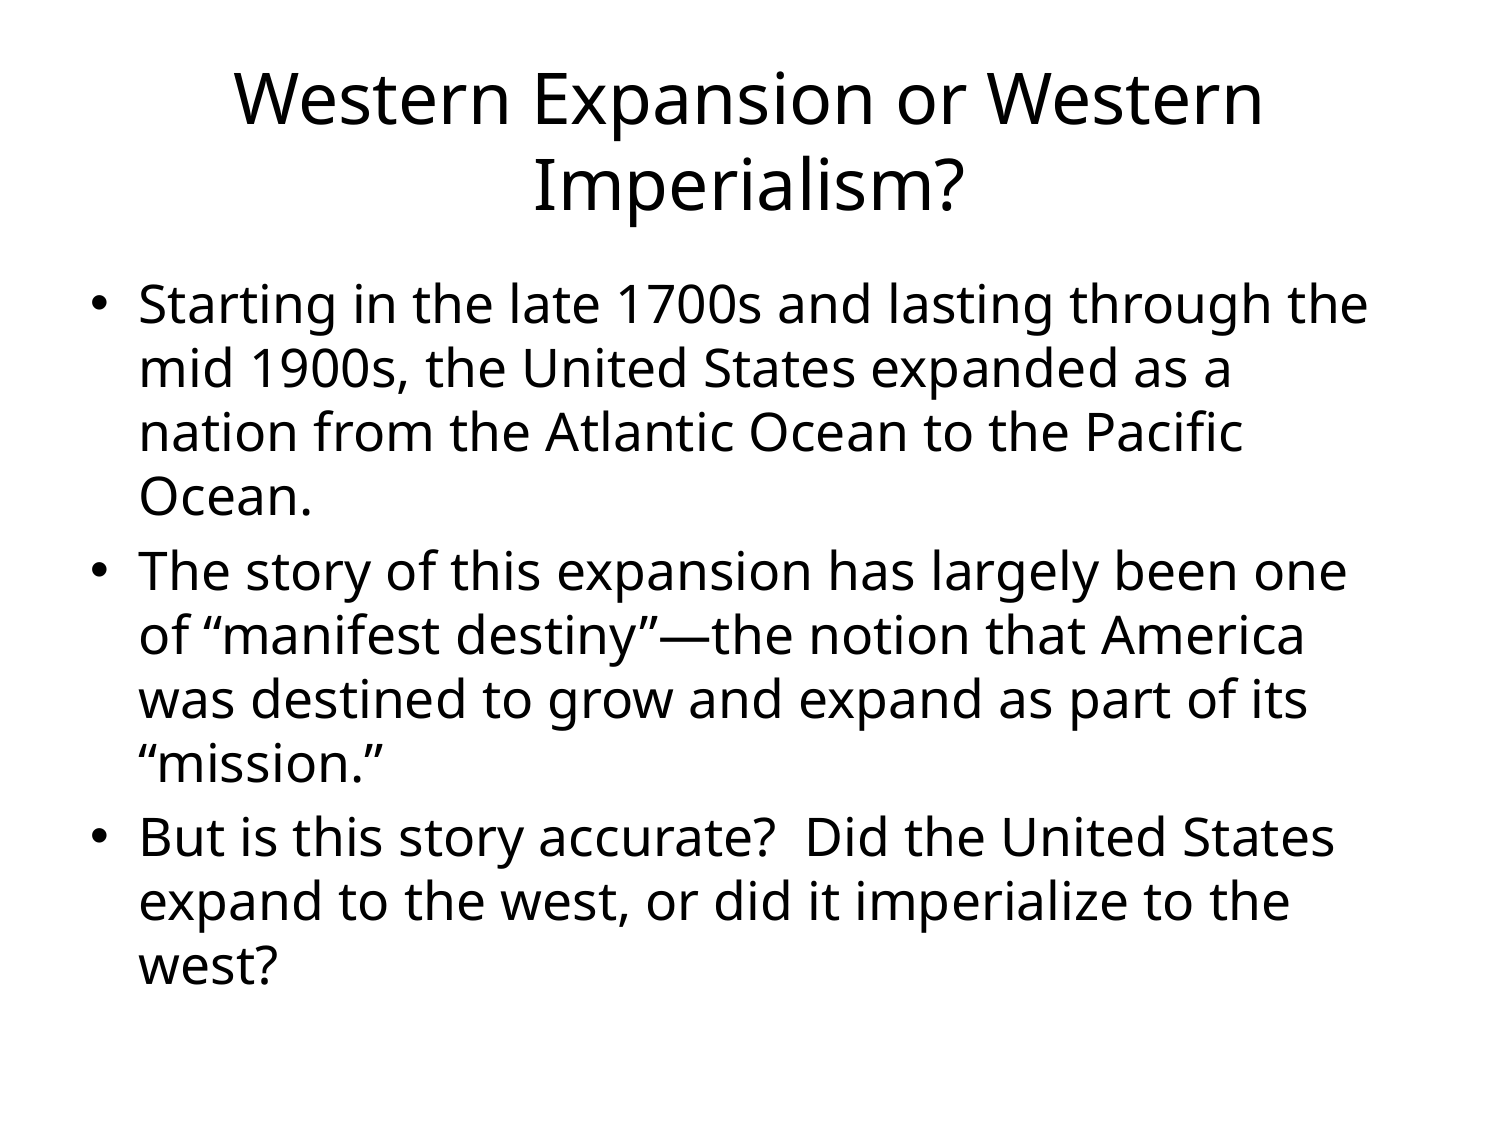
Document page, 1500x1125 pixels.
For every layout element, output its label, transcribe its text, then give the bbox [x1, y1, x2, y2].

title Western Expansion or Western Imperialism? [0, 45, 1500, 233]
list Starting in the late 1700s and lasting through the mid 1900s, the United States expanded as a nation from the Atlantic Ocean to the Pacific Ocean. The story of this expansion has largely been one of “manifest destiny”—the notion that America was destined to grow and expand as part of its “mission.” But is this story accurate? Did the United States expand to the west, or did it imperialize to the west? [75, 262, 1425, 1005]
